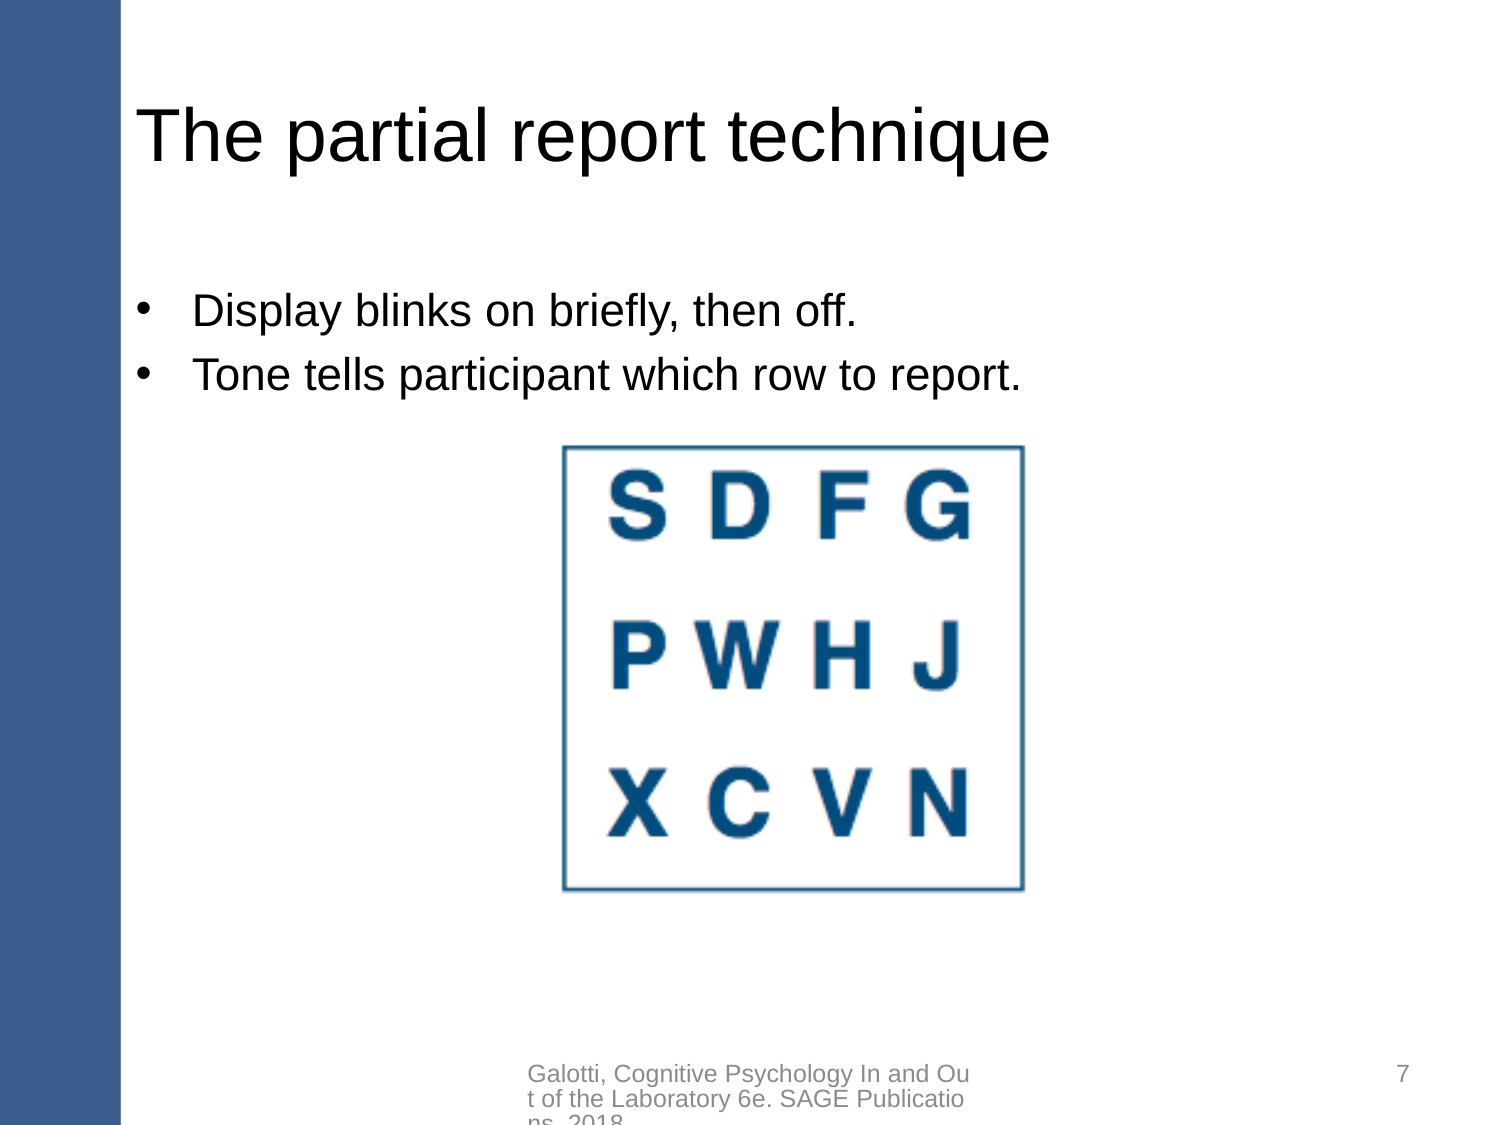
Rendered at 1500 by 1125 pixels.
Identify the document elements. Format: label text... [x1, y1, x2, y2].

picture [0, 0, 1500, 1125]
title The partial report technique [120, 37, 1471, 225]
footer Galotti, Cognitive Psychology In and Out of the Laboratory 6e. SAGE Publications, 2018. [512, 1042, 988, 1103]
list Display blinks on briefly, then off. Tone tells participant which row to report. [120, 273, 1471, 1016]
slide_number 7 [1074, 1042, 1425, 1103]
